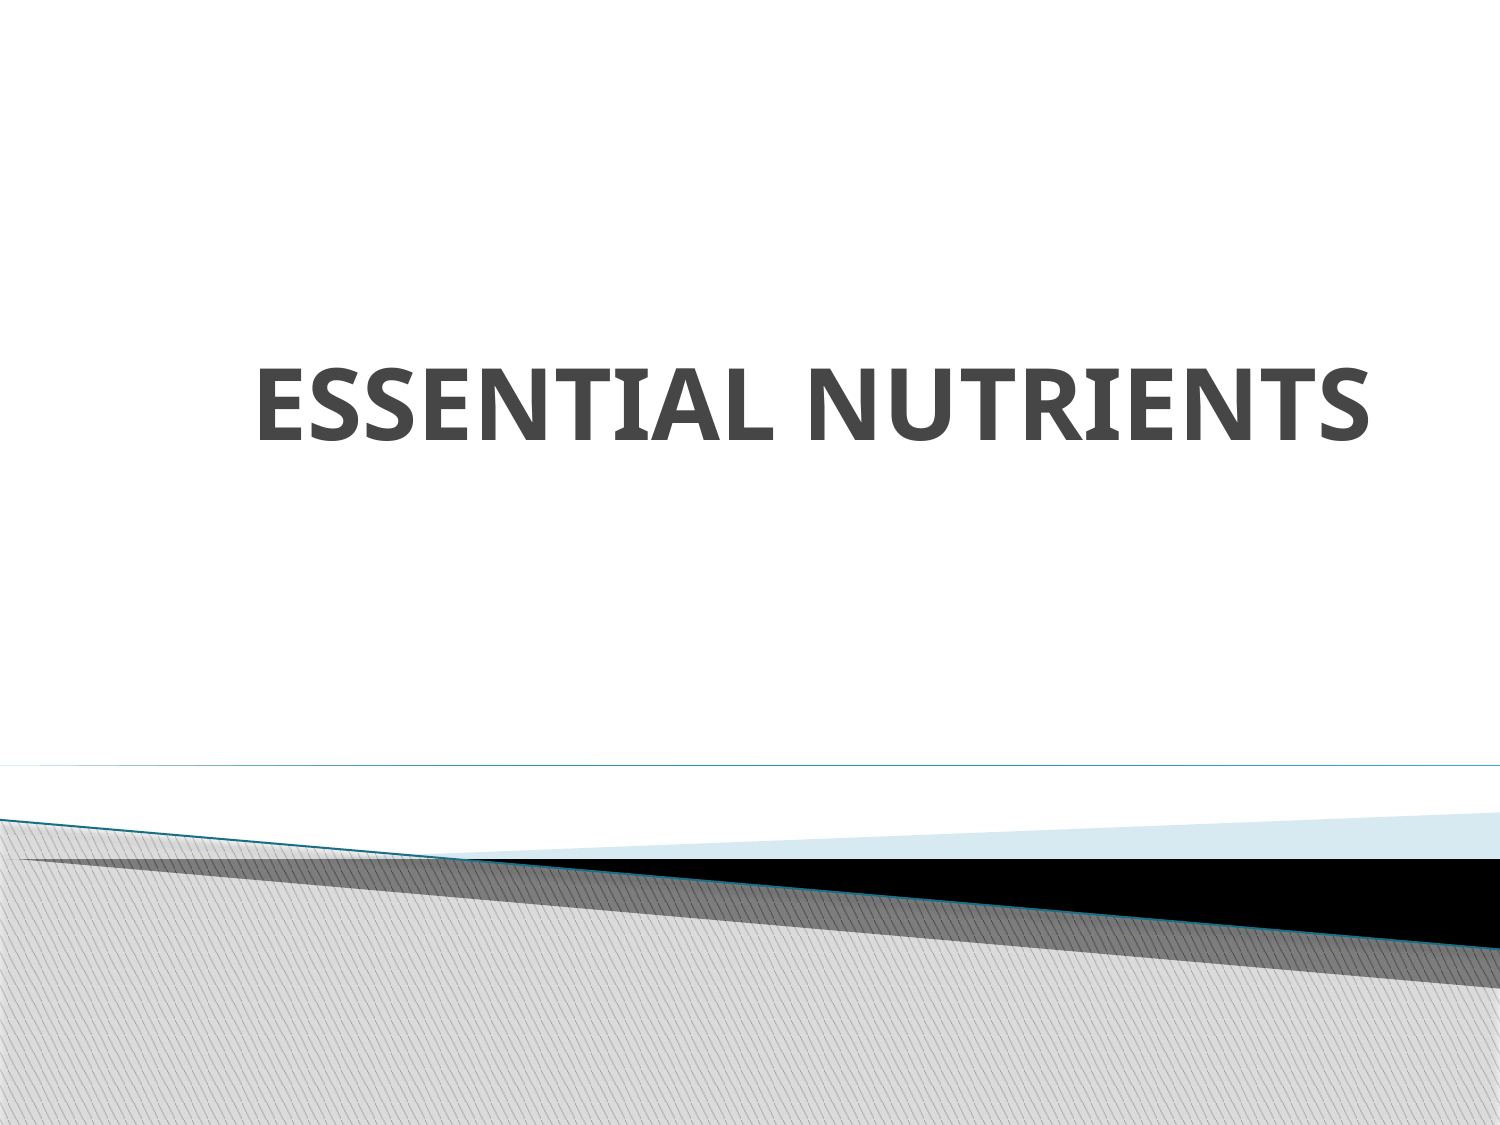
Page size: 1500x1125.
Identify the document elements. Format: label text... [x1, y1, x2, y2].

picture [5, 859, 1500, 989]
title ESSENTIAL NUTRIENTS [112, 287, 1388, 588]
